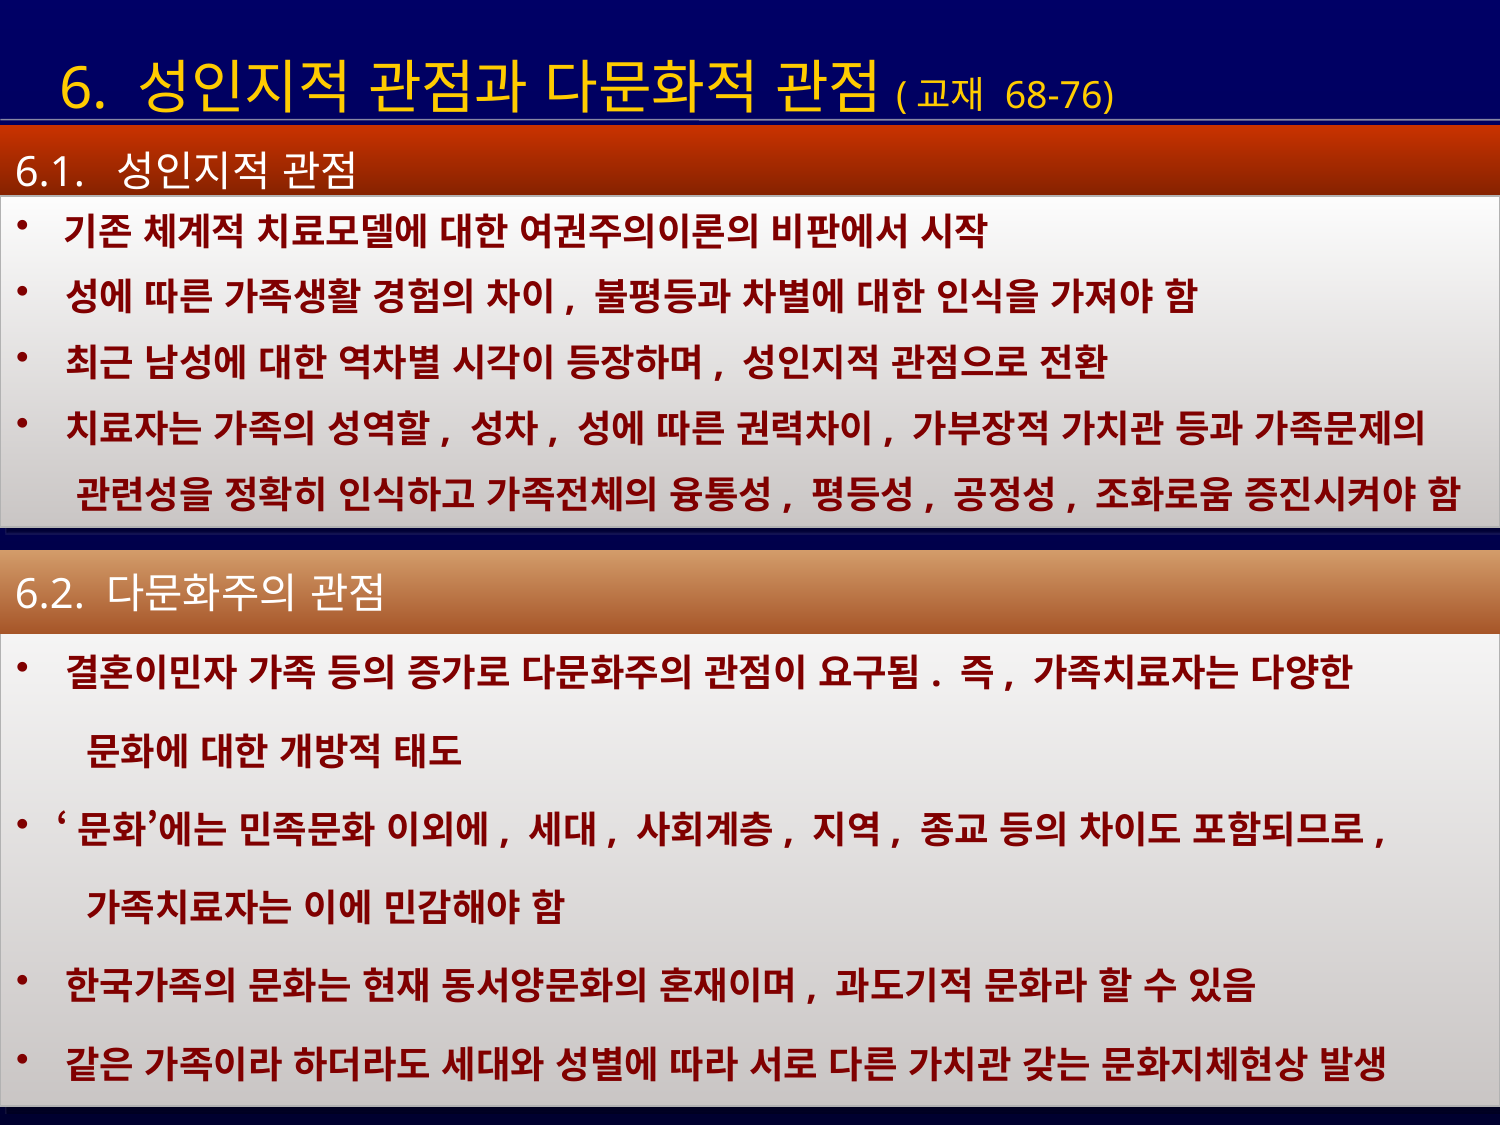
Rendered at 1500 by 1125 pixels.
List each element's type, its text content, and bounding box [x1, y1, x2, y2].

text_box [0, 550, 1500, 1107]
text_box 6. 성인지적 관점과 다문화적 관점(교재 68-76) [45, 42, 1129, 123]
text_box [0, 125, 1500, 528]
